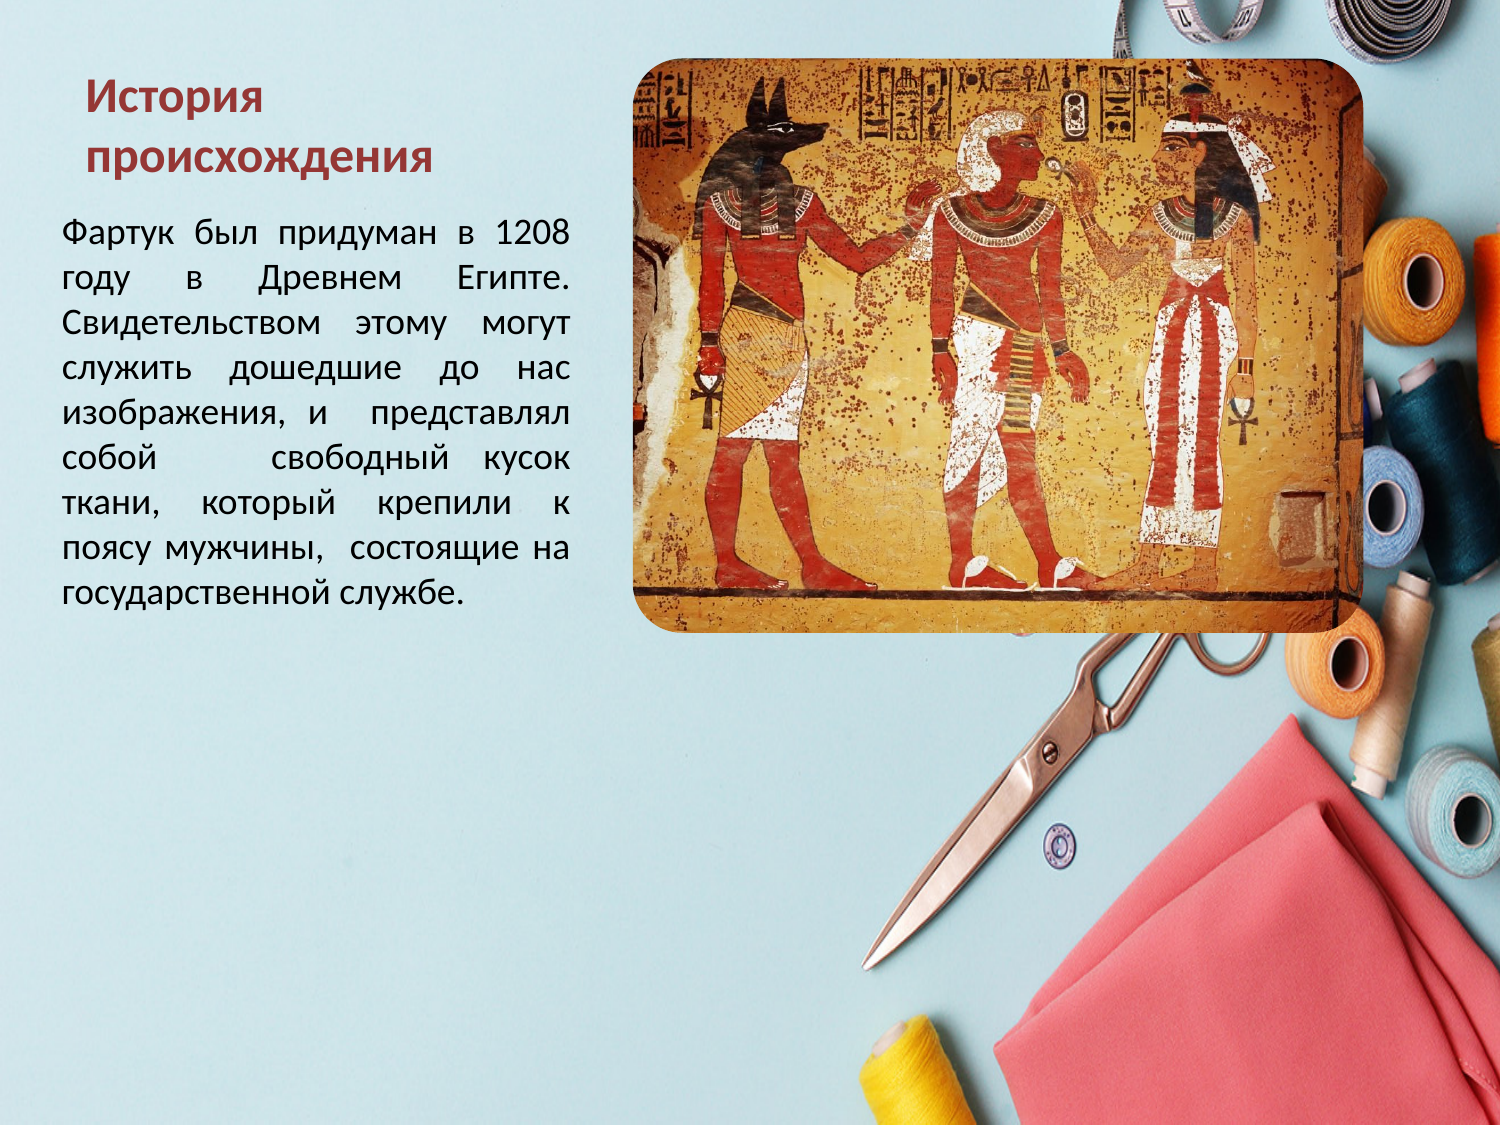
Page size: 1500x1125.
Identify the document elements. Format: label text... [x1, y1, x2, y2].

list Фартук был придуман в 1208 году в Древнем Египте. Свидетельством этому могут служить дошедшие до нас изображения, и представлял собой свободный кусок ткани, который крепили к поясу мужчины, состоящие на государственной службе. [46, 199, 586, 938]
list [632, 58, 1364, 633]
picture [0, 0, 1500, 1125]
title История происхождения [70, 93, 564, 190]
